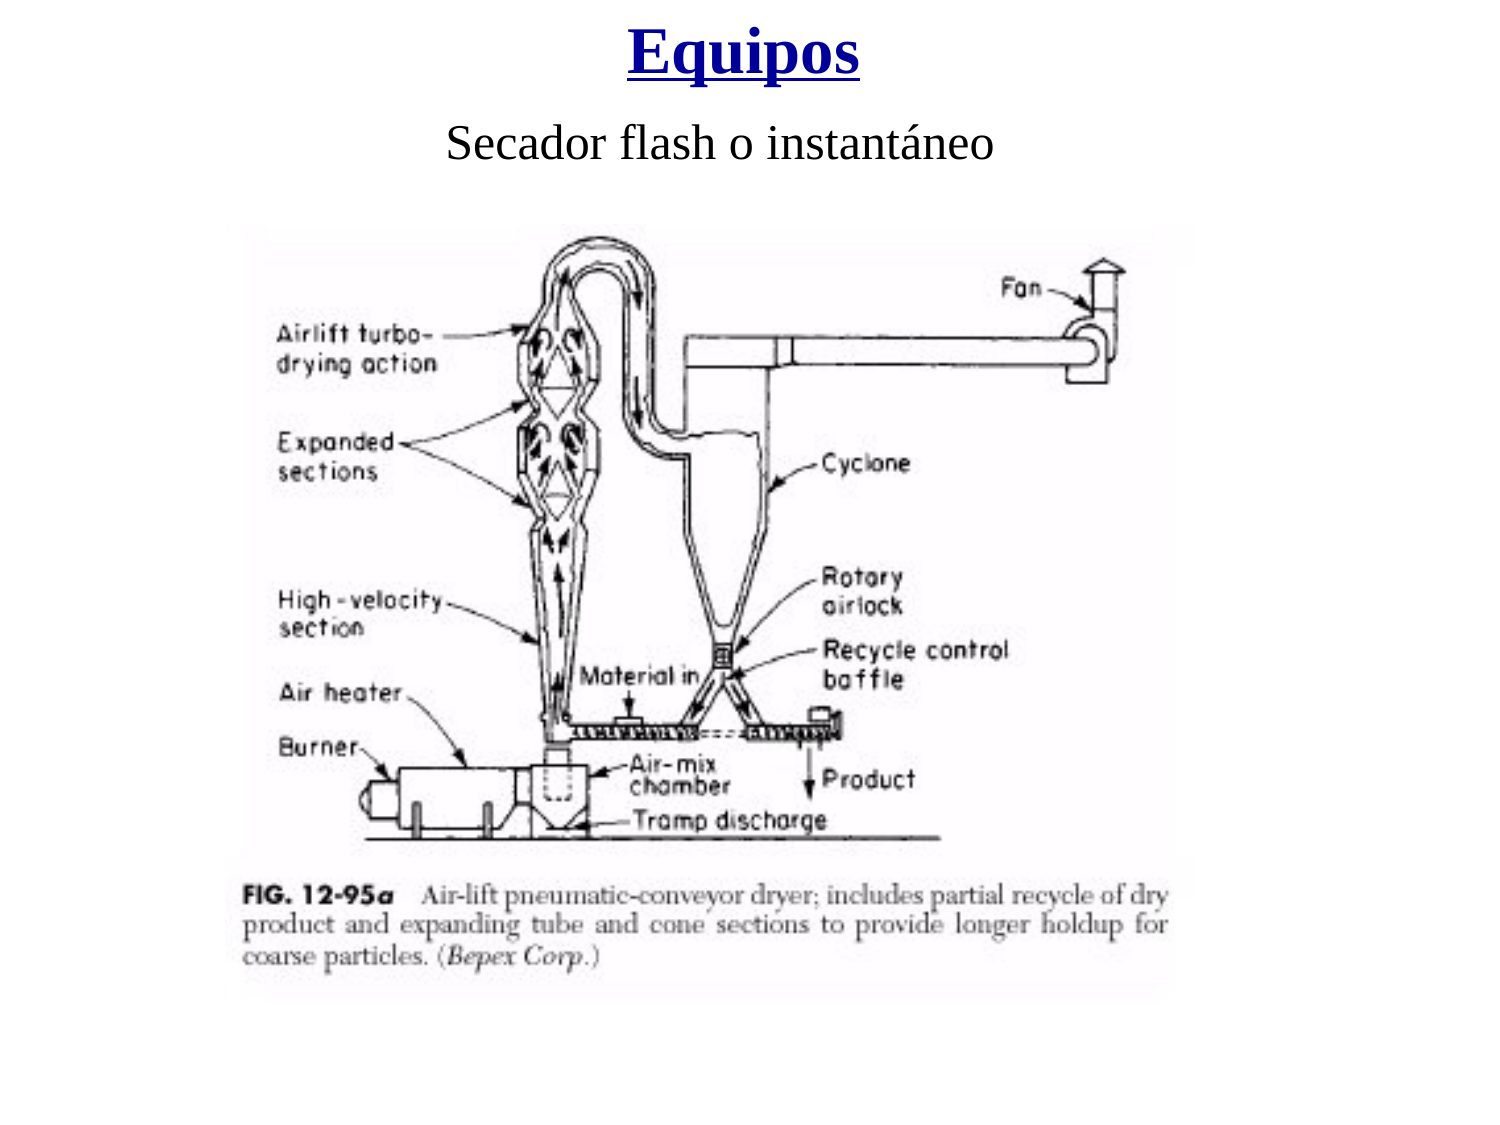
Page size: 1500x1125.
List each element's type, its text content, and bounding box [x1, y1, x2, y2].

text_box Secador flash o instantáneo [430, 101, 1010, 177]
picture [224, 224, 1198, 1013]
text_box Equipos [387, 0, 1100, 95]
